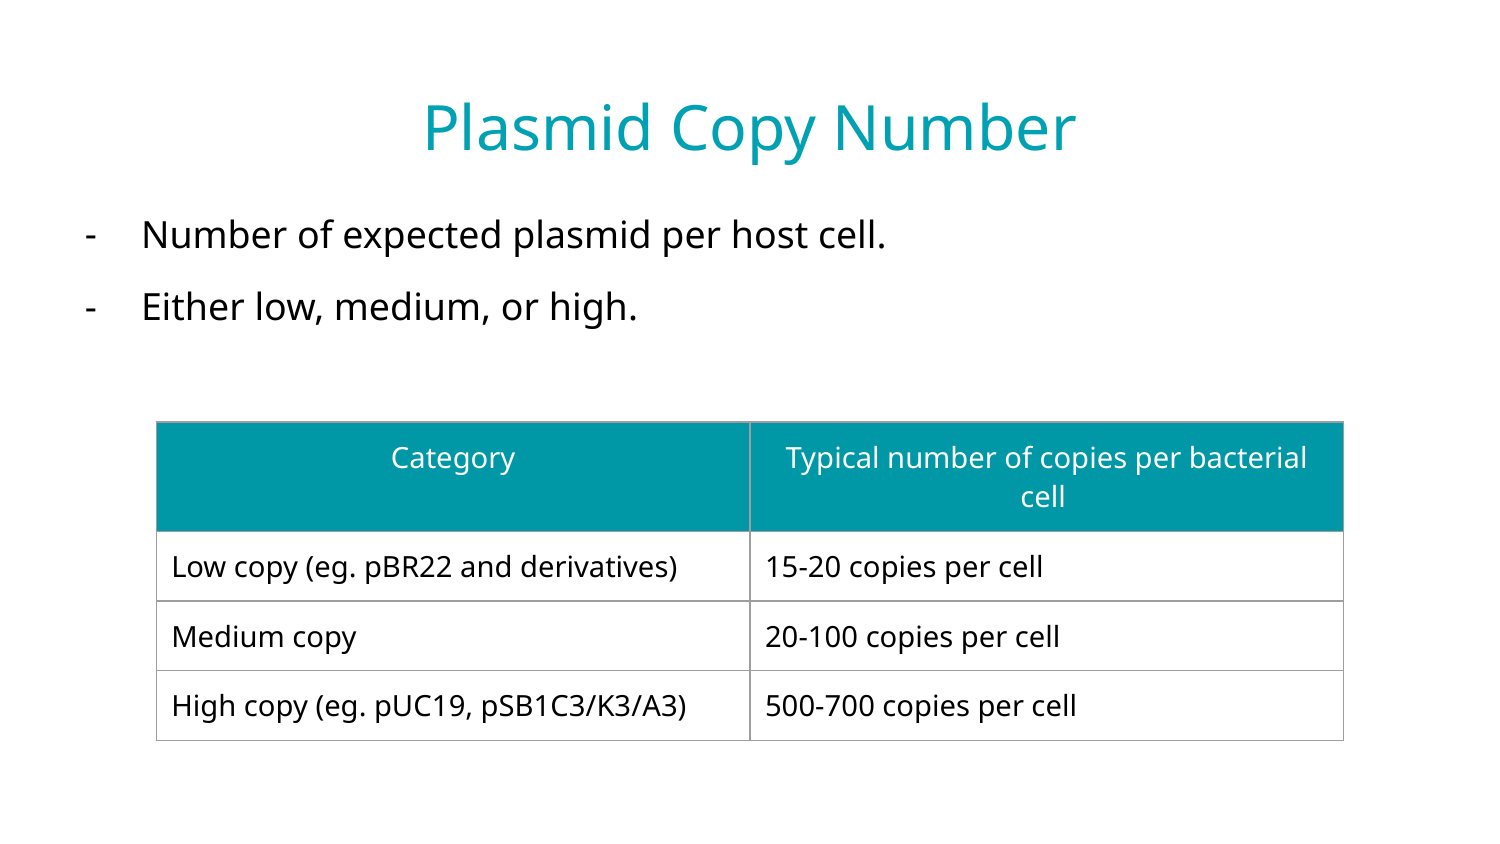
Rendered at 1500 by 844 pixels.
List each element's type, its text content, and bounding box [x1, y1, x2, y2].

table_header Typical number of copies per bacterial cell [751, 423, 1343, 531]
table_cell High copy (eg. pUC19, pSB1C3/K3/A3) [157, 671, 749, 740]
table_cell Medium copy [157, 602, 749, 670]
title Plasmid Copy Number [51, 72, 1449, 167]
table_cell 500-700 copies per cell [751, 671, 1343, 740]
table_cell 15-20 copies per cell [751, 532, 1343, 600]
table_cell Low copy (eg. pBR22 and derivatives) [157, 532, 749, 600]
list Number of expected plasmid per host cell. Either low, medium, or high. [51, 189, 1449, 750]
table_header Category [157, 423, 749, 531]
table_cell 20-100 copies per cell [751, 602, 1343, 670]
